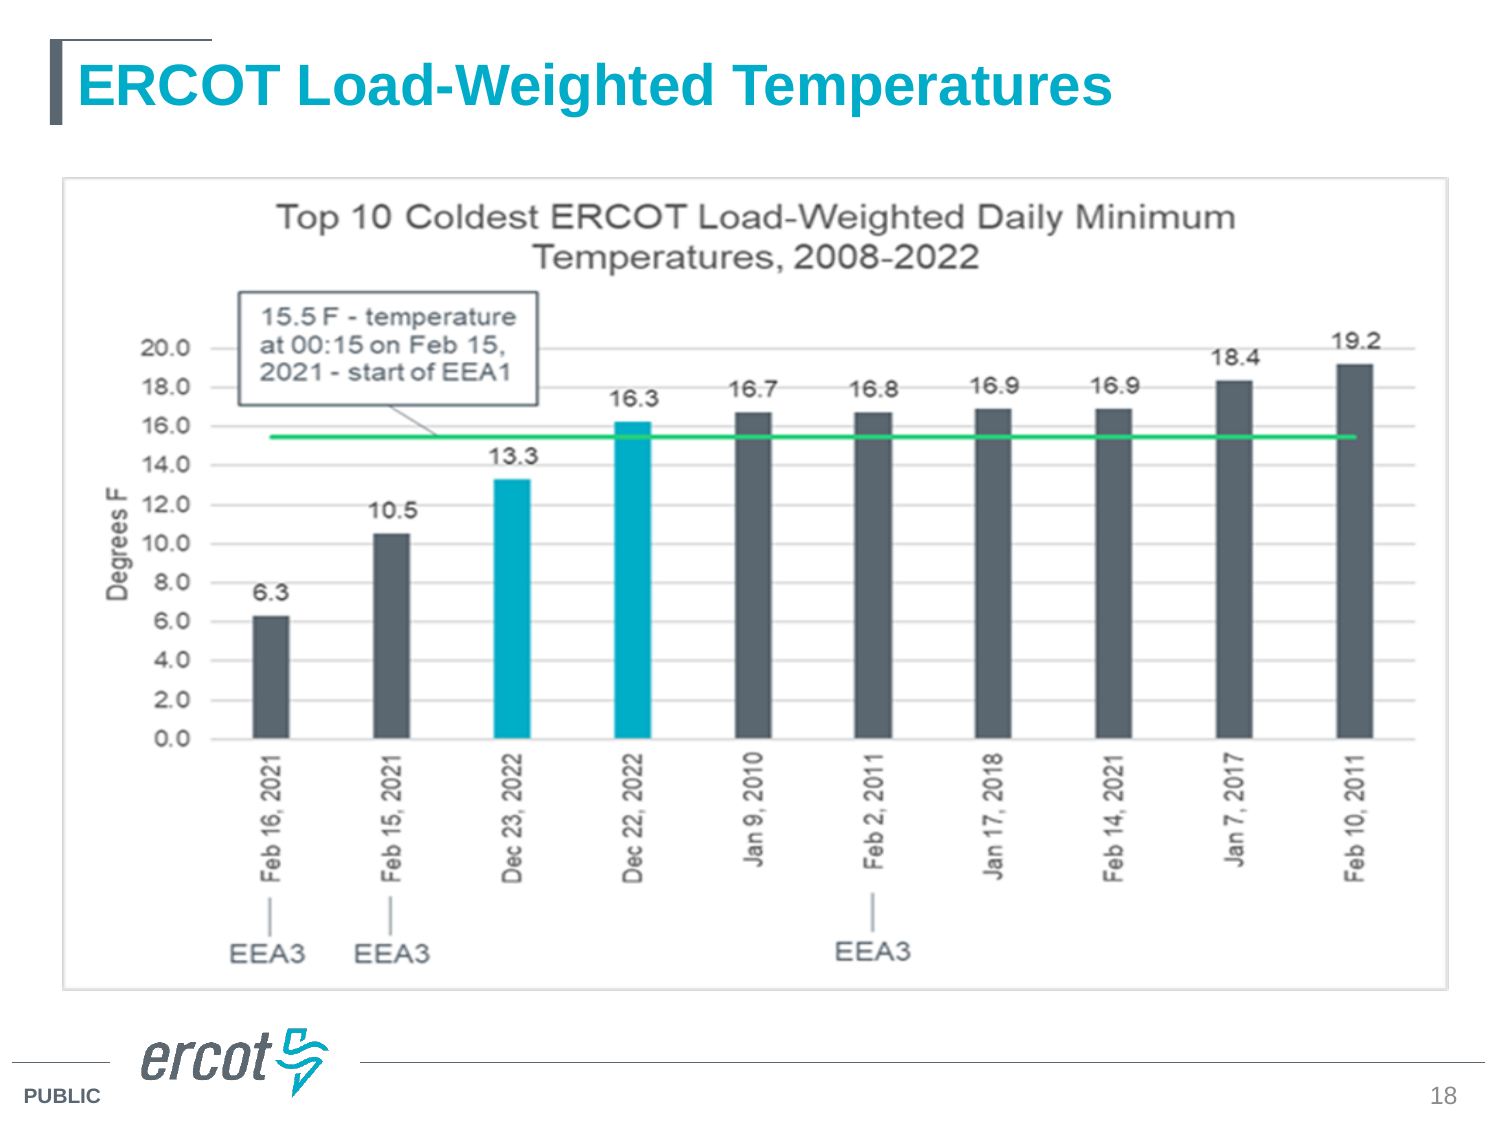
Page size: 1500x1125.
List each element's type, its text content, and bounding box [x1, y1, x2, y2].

picture [62, 177, 1450, 992]
title ERCOT Load-Weighted Temperatures [62, 39, 1450, 125]
list [50, 162, 1450, 992]
slide_number 18 [1400, 1076, 1488, 1113]
picture [137, 1024, 332, 1100]
